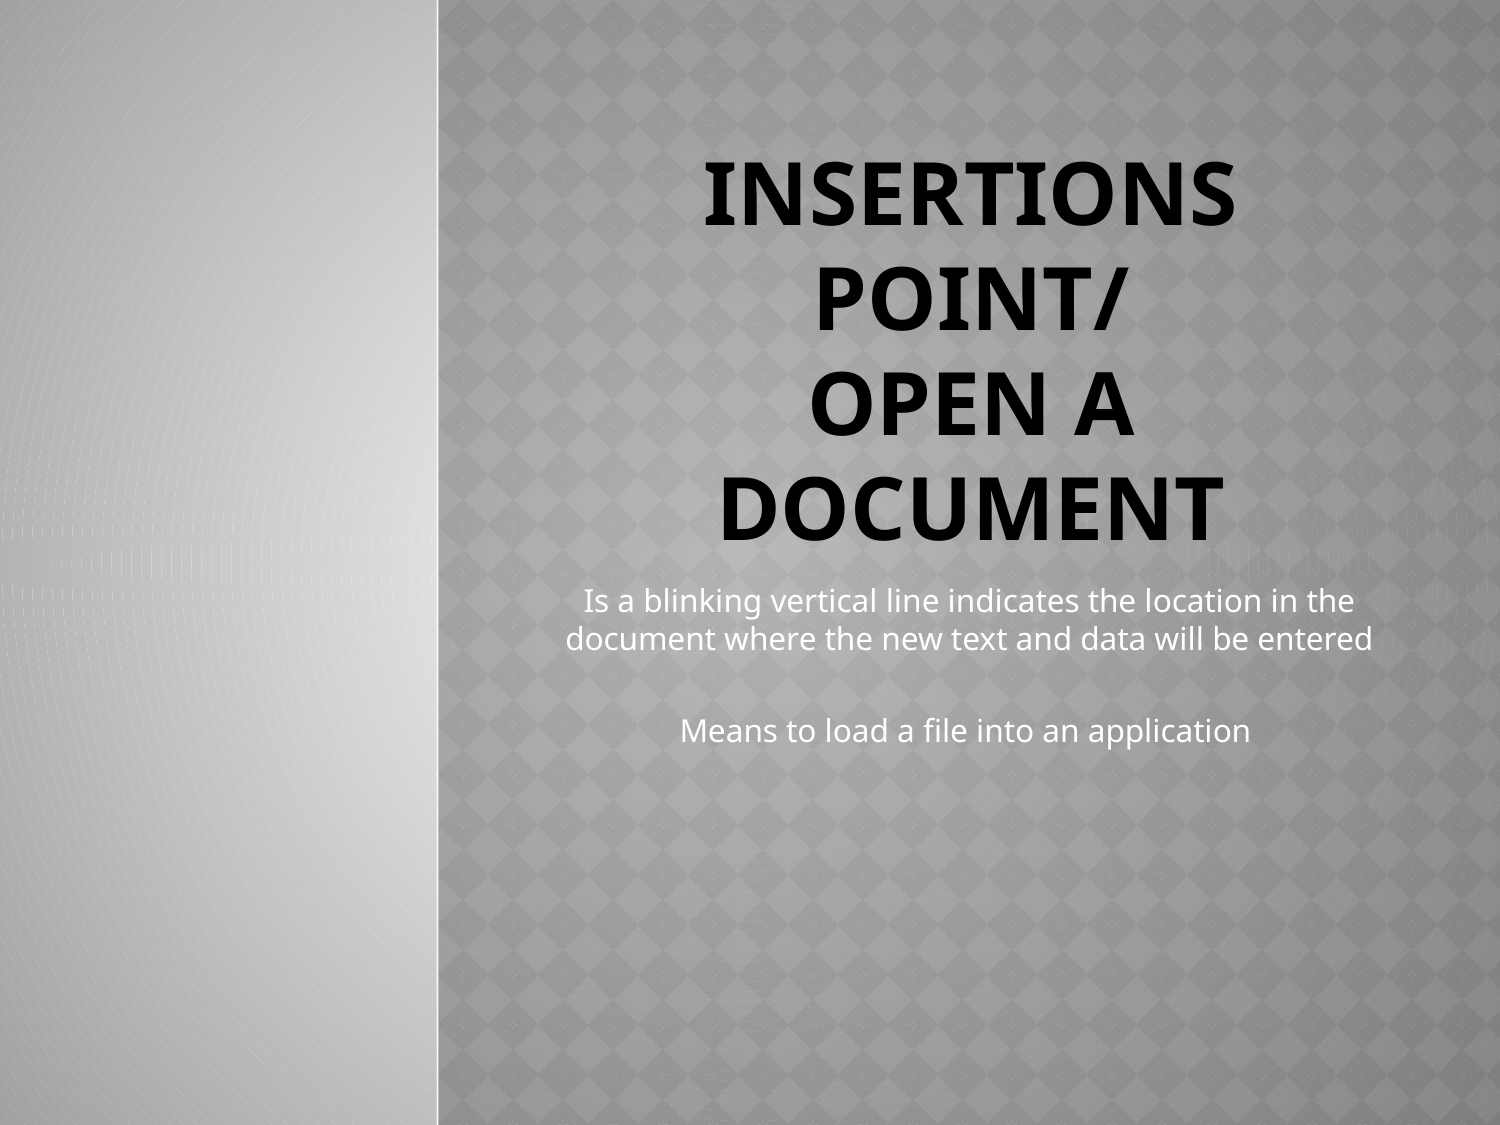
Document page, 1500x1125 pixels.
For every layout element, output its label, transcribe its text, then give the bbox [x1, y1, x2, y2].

title Insertions point/ open a document [552, 87, 1390, 558]
subtitle Is a blinking vertical line indicates the location in the document where the new text and data will be entered Means to load a file into an application [550, 580, 1390, 762]
